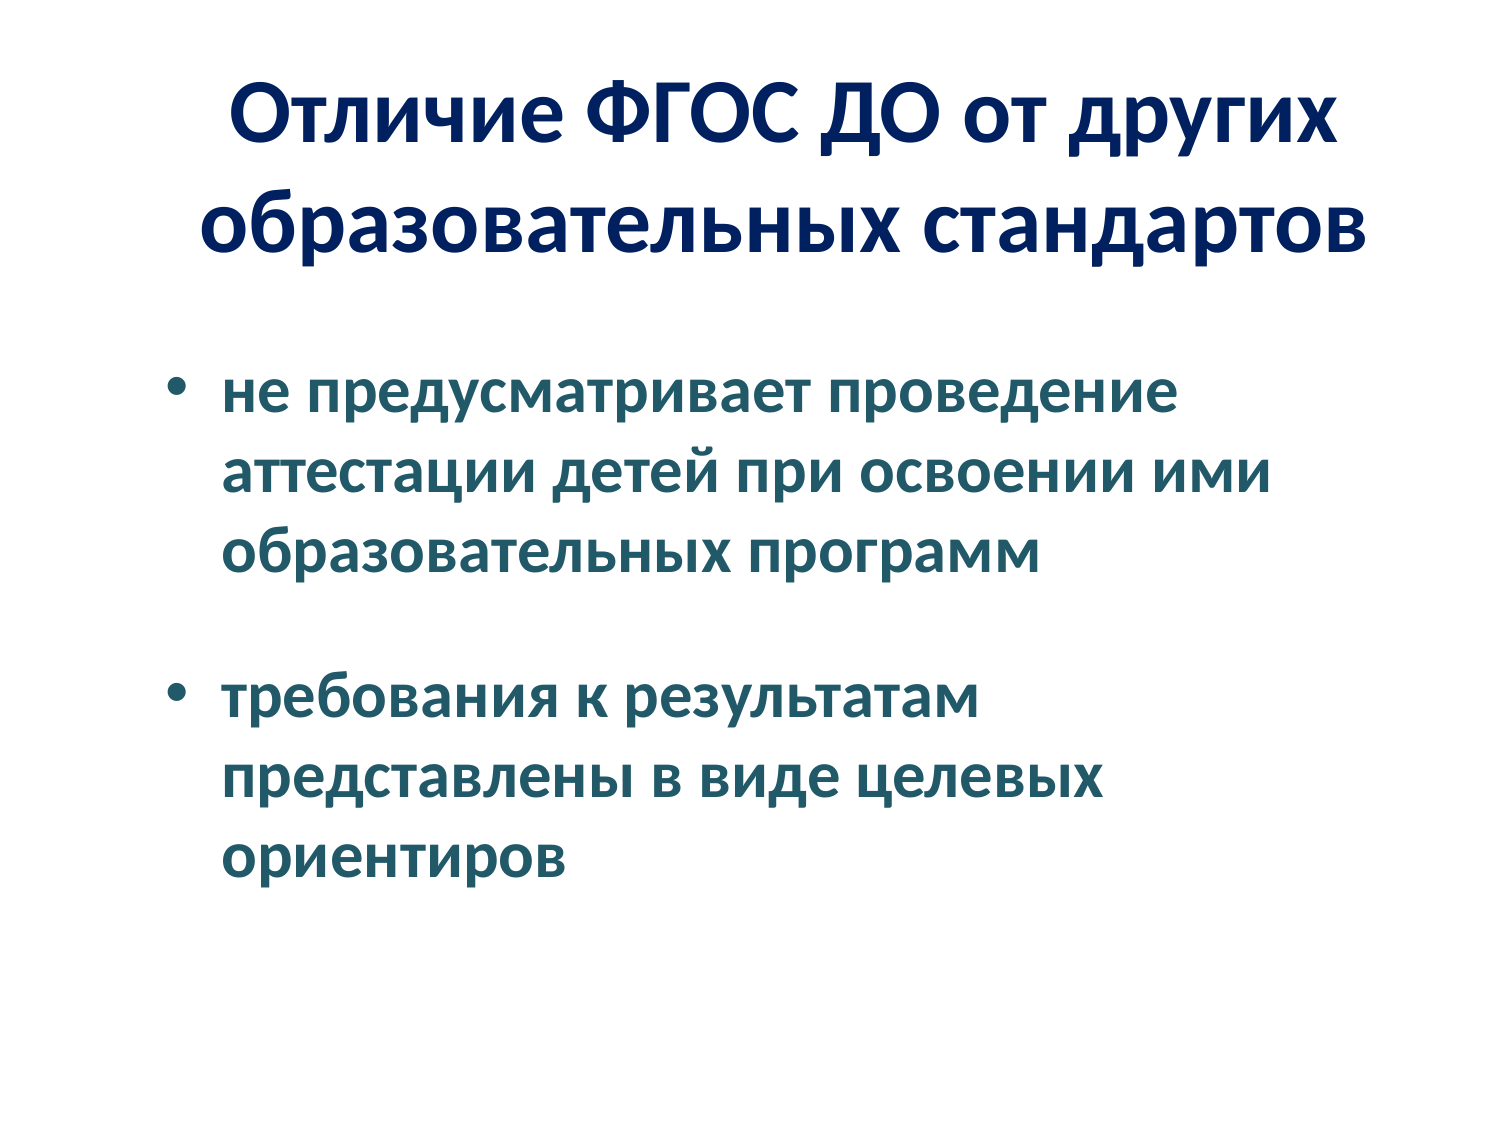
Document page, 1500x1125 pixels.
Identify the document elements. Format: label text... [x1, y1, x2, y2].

title Отличие ФГОС ДО от других образовательных стандартов [147, 54, 1423, 268]
list не предусматривает проведение аттестации детей при освоении ими образовательных программ требования к результатам представлены в виде целевых ориентиров [150, 338, 1425, 988]
